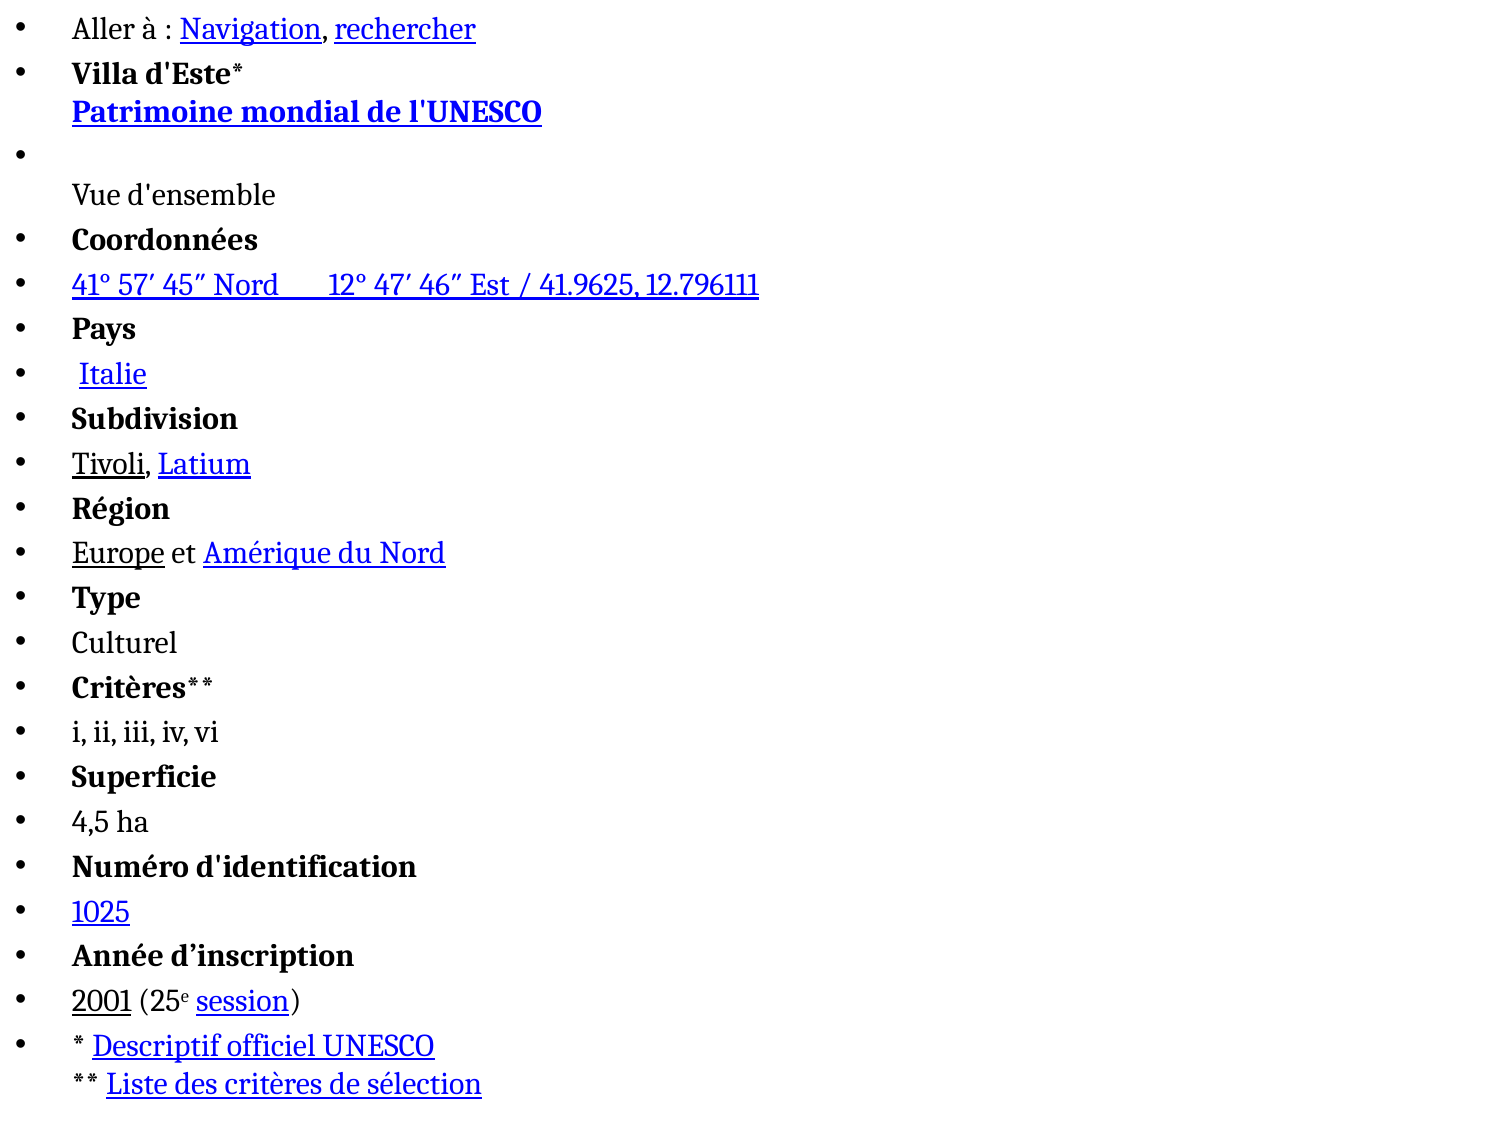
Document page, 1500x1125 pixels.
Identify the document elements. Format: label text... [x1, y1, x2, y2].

list Aller à : Navigation, rechercher Villa d'Este* Patrimoine mondial de l'UNESCO Vue d'ensemble Coordonnées 41° 57′ 45″ Nord 12° 47′ 46″ Est / 41.9625, 12.796111 Pays Italie Subdivision Tivoli, Latium Région Europe et Amérique du Nord Type Culturel Critères** i, ii, iii, iv, vi Superficie 4,5 ha Numéro d'identification 1025 Année d’inscription 2001 (25e session) * Descriptif officiel UNESCO ** Liste des critères de sélection [0, 0, 1500, 1125]
